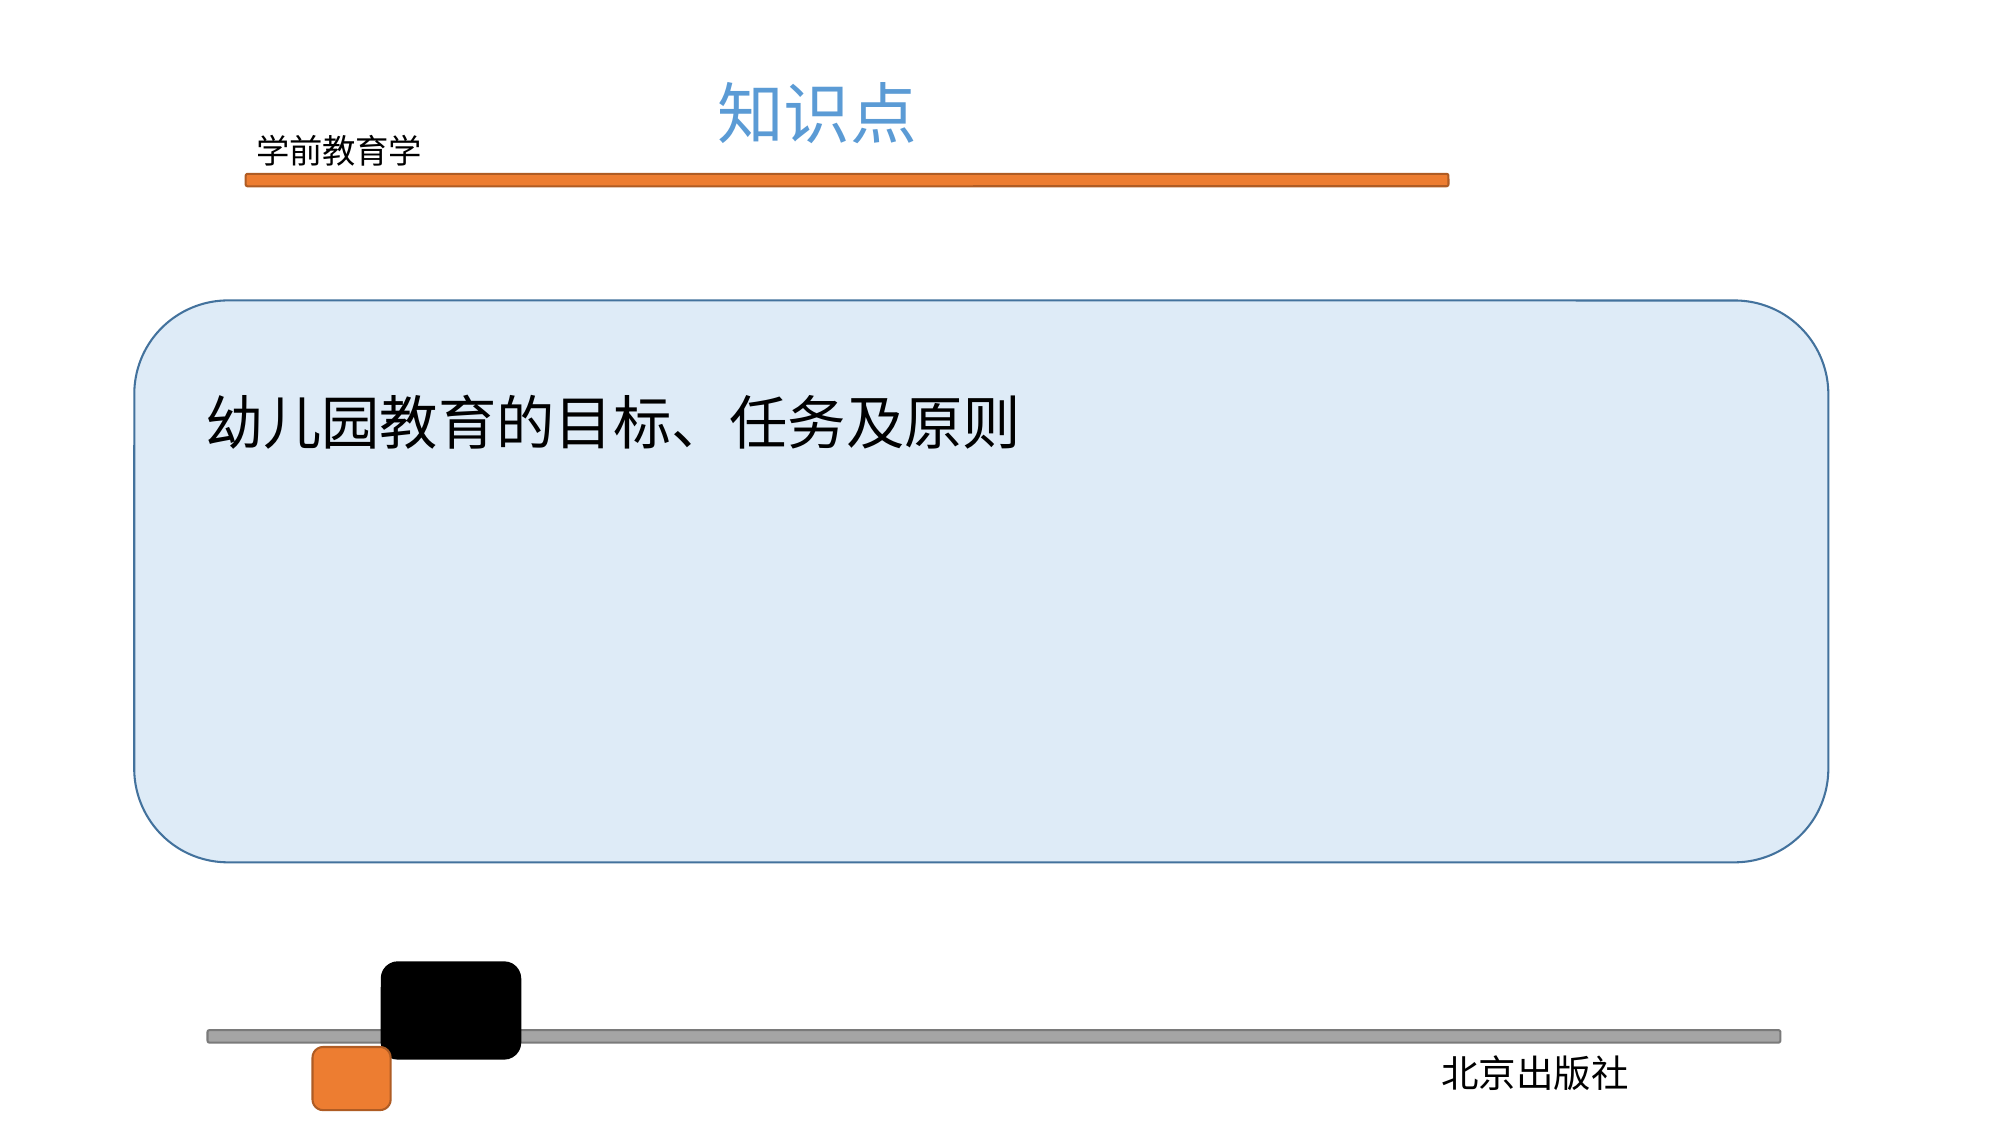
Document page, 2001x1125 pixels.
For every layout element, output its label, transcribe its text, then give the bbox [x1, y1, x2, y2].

text_box [133, 299, 1830, 864]
text_box 知识点 [702, 64, 933, 160]
text_box 幼儿园教育的目标、任务及原则 [190, 344, 1866, 464]
